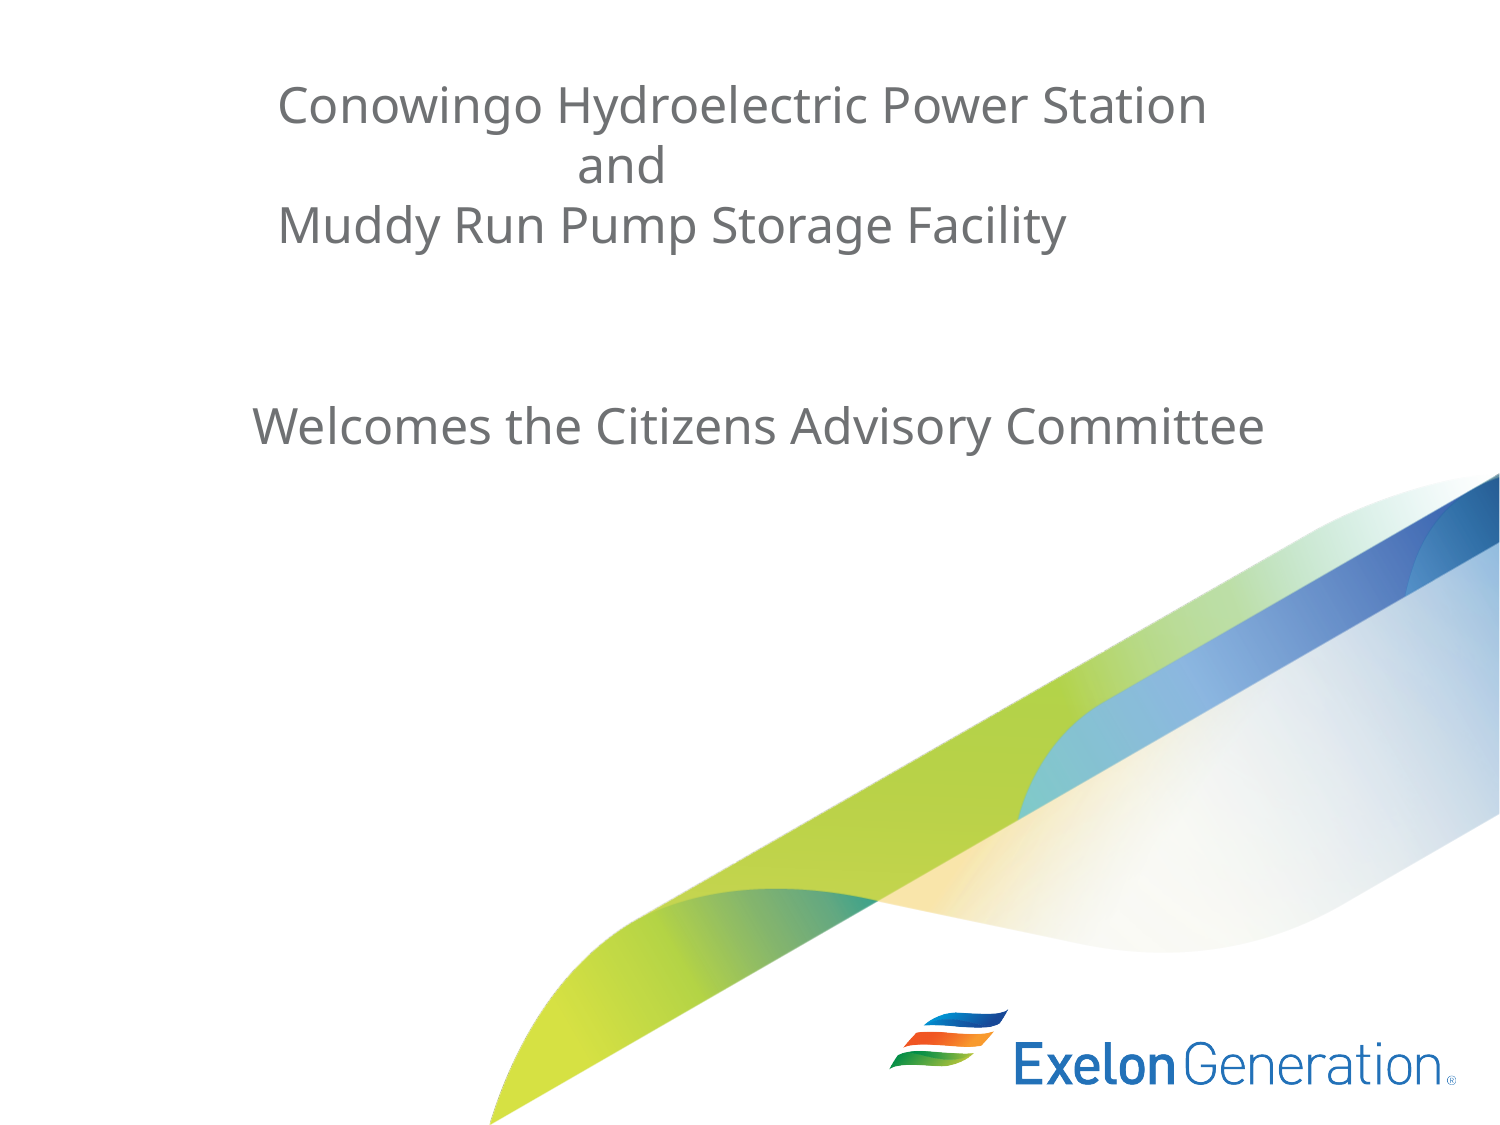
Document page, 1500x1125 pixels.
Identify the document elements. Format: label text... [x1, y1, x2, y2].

subtitle Welcomes the Citizens Advisory Committee [237, 387, 1500, 488]
title Conowingo Hydroelectric Power Station and Muddy Run Pump Storage Facility [262, 99, 1301, 288]
picture [0, 0, 1500, 1125]
